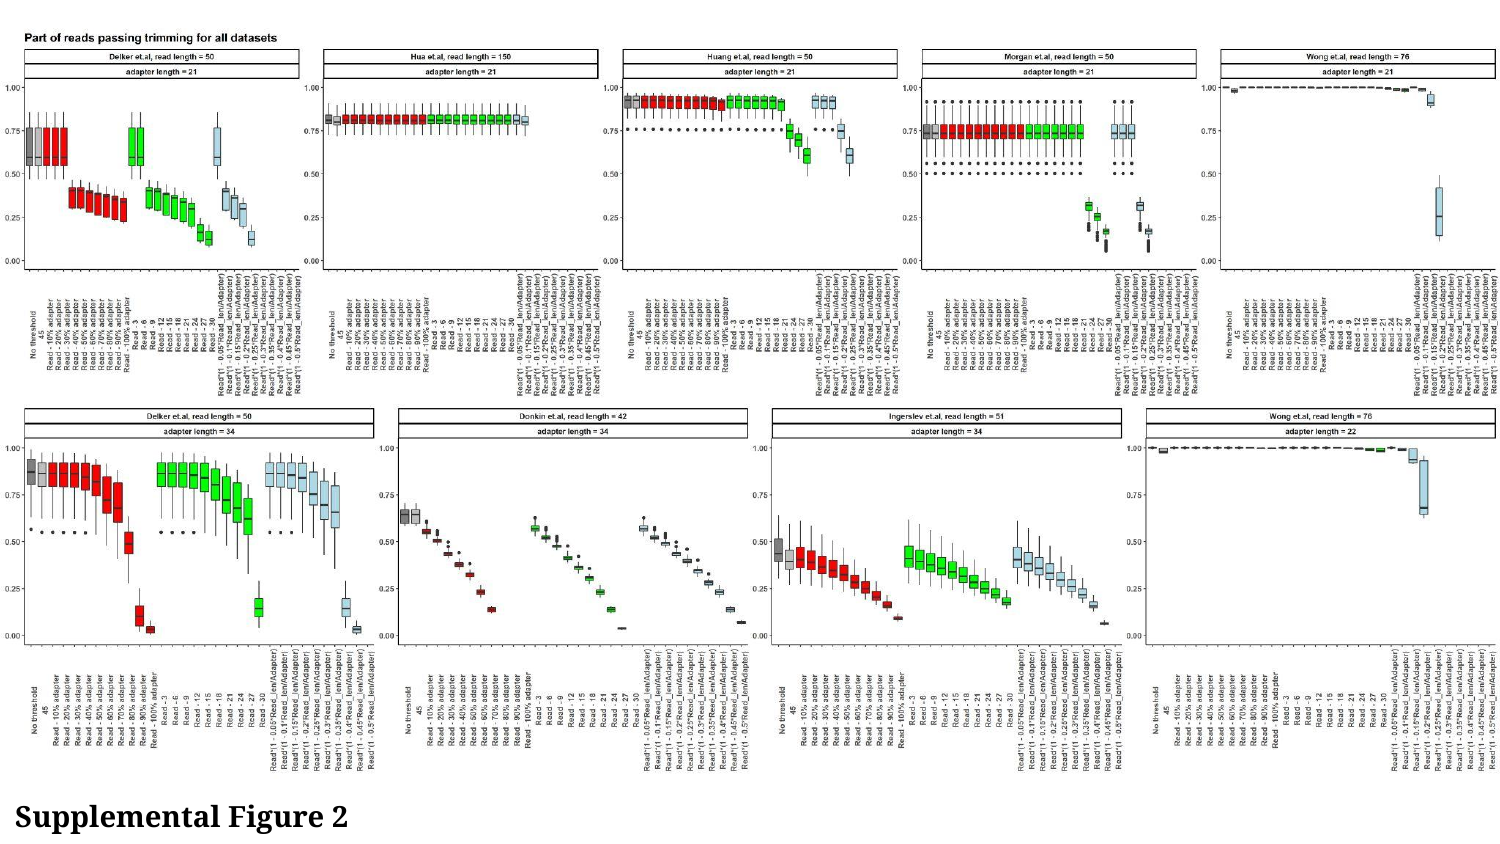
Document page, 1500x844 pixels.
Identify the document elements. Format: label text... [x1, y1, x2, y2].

text_box Supplemental Figure 2 [0, 787, 498, 844]
picture [0, 27, 1500, 779]
